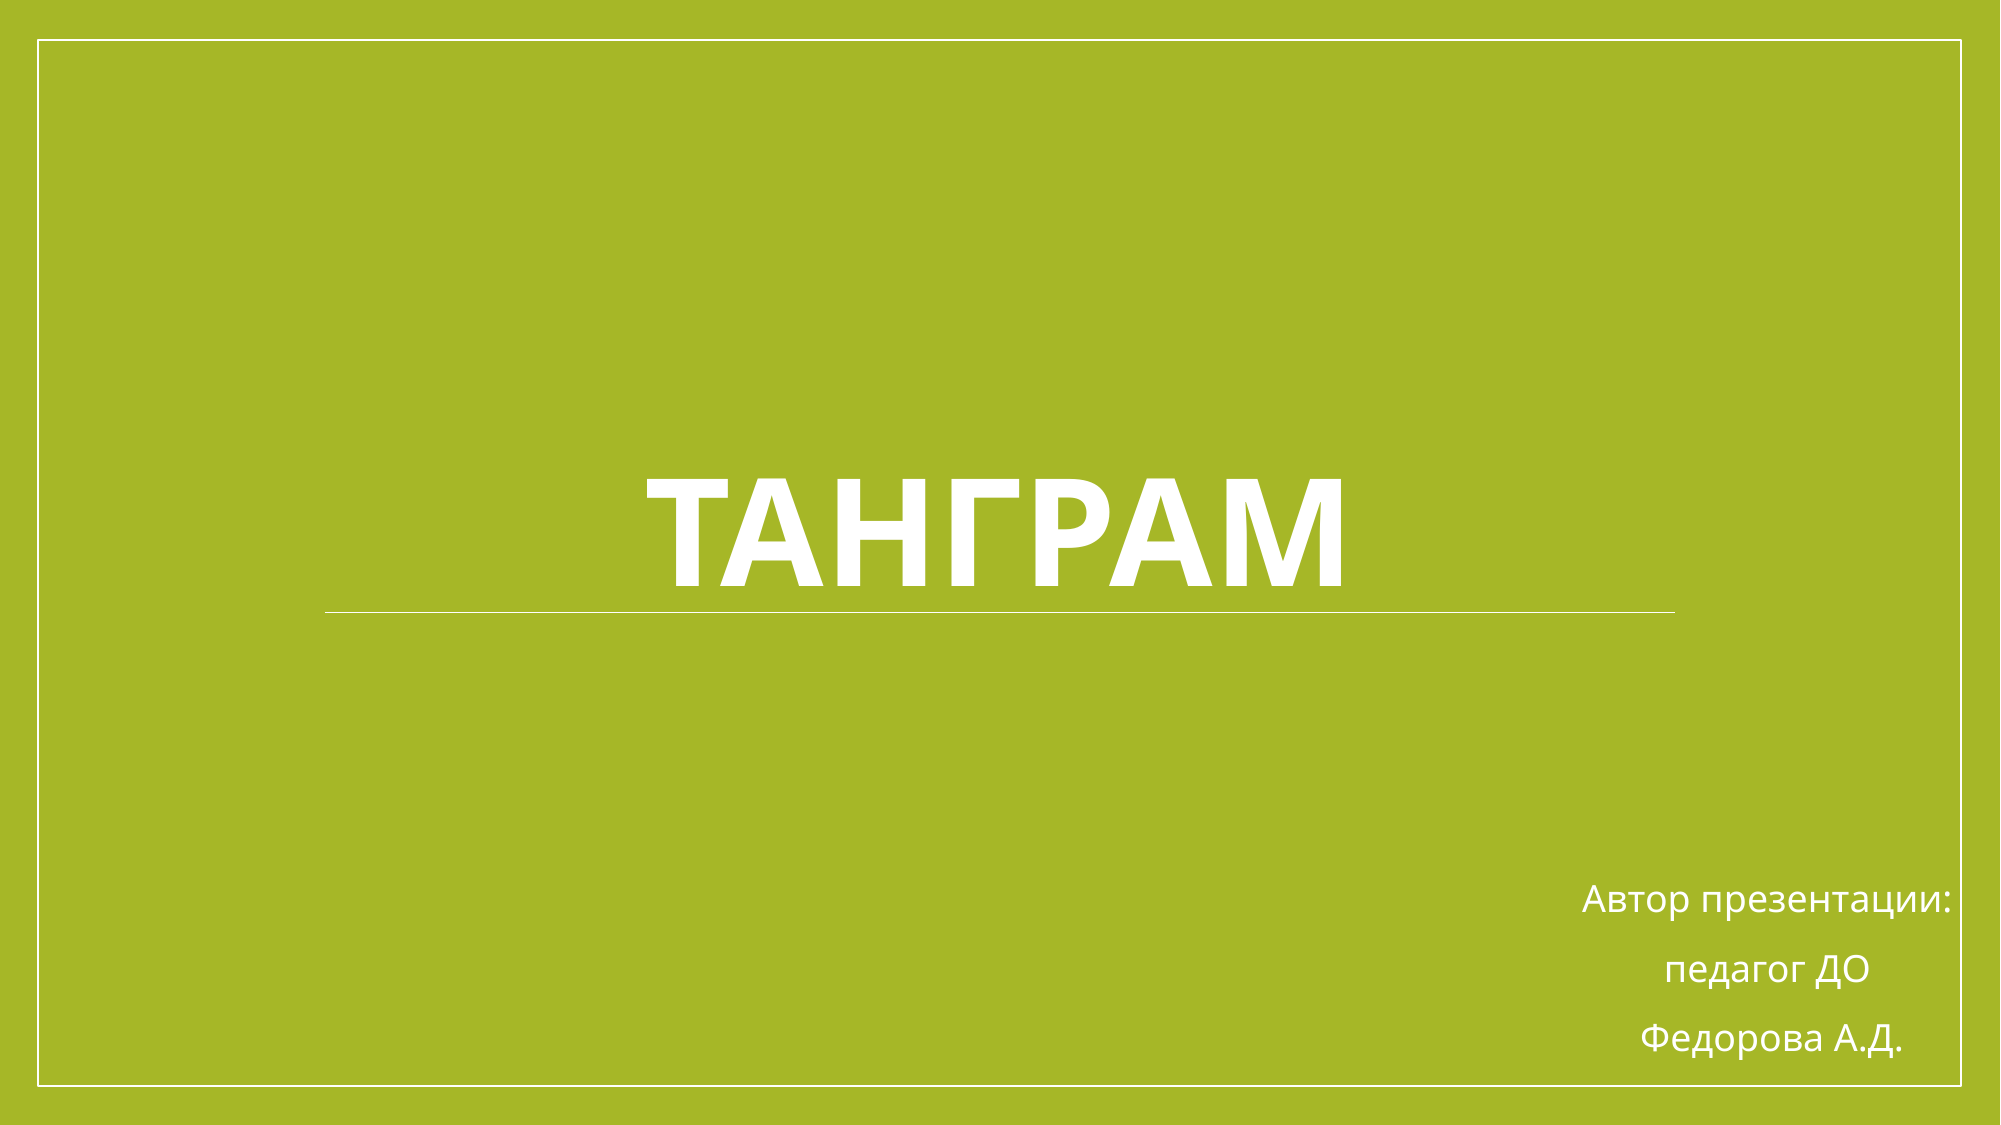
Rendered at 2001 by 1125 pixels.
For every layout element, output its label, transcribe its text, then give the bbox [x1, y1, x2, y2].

title Танграм [182, 144, 1818, 625]
text_box Автор презентации: педагог ДО Федорова А.Д. [1544, 872, 2000, 1088]
